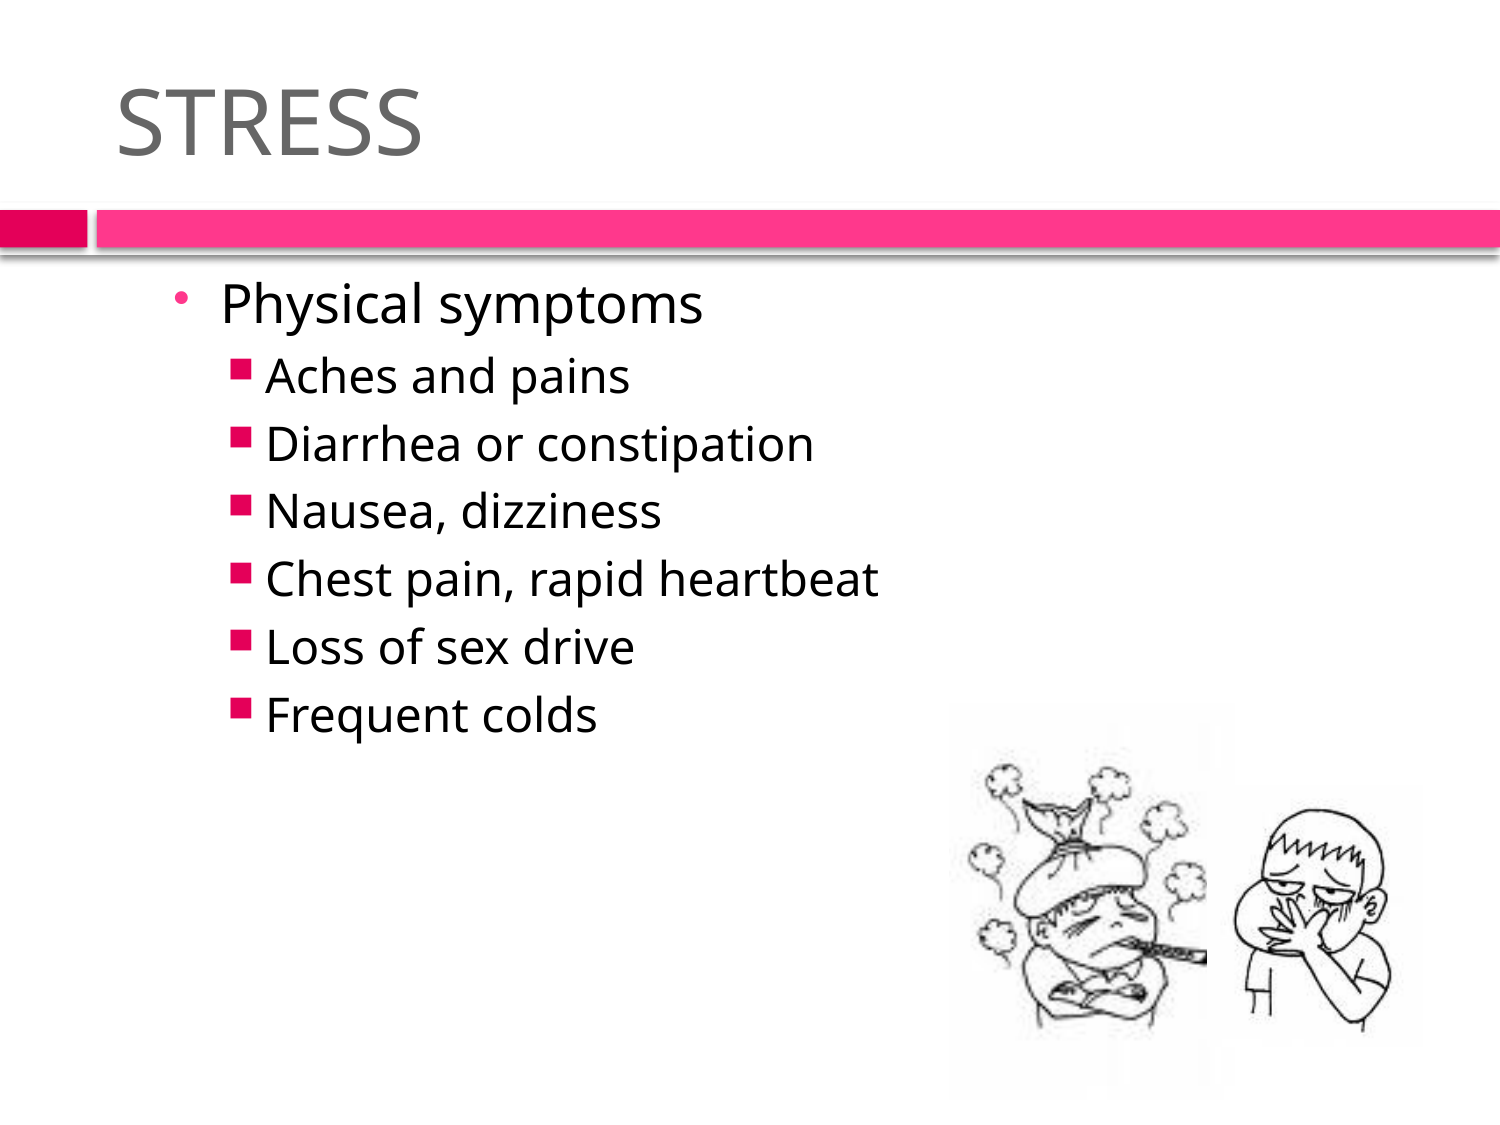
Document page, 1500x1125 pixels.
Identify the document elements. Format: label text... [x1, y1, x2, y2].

list Physical symptoms Aches and pains Diarrhea or constipation Nausea, dizziness Chest pain, rapid heartbeat Loss of sex drive Frequent colds [100, 262, 1438, 1000]
picture [948, 702, 1423, 1100]
title STRESS [100, 37, 1438, 200]
